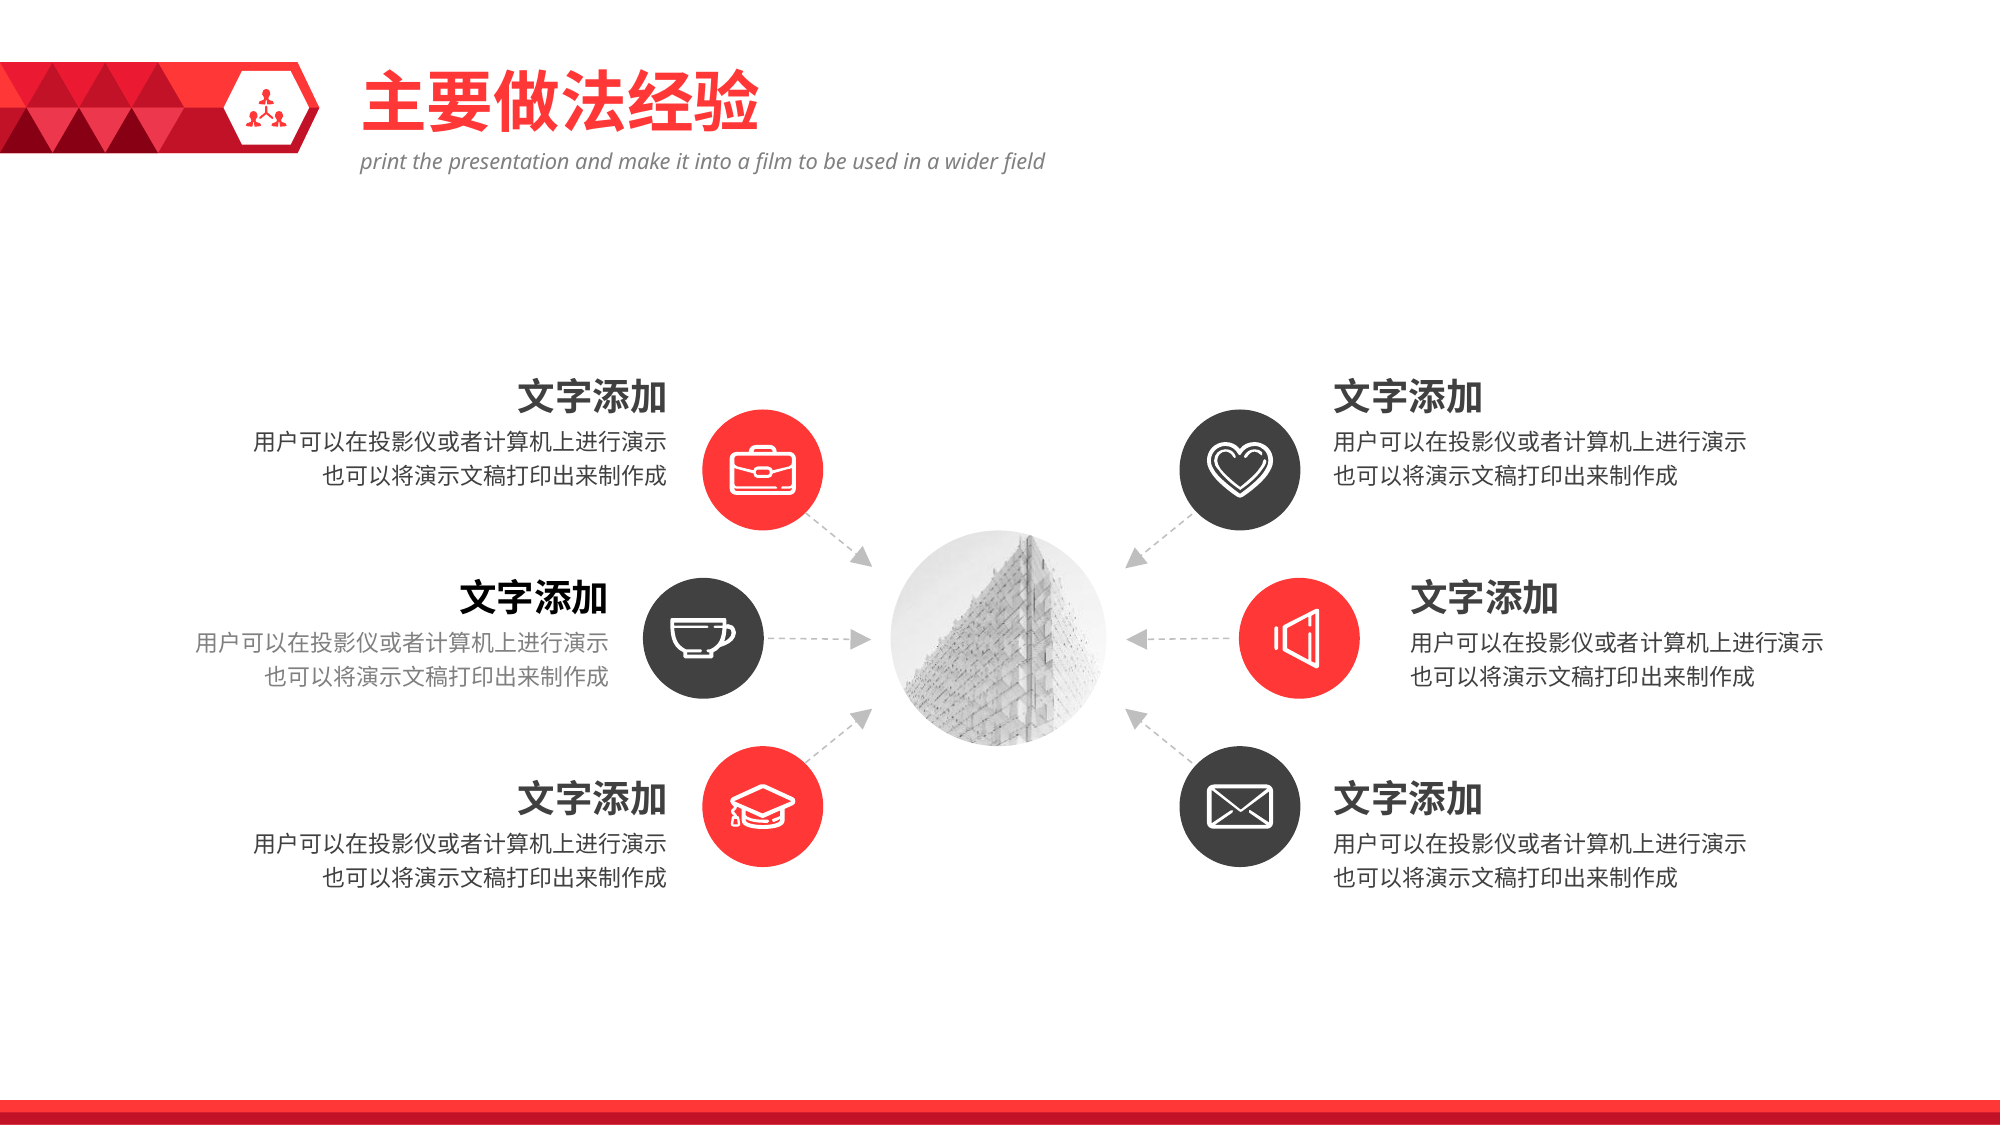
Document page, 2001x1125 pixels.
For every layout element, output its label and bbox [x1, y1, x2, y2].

picture [890, 530, 1107, 747]
text_box [226, 356, 683, 498]
text_box [168, 557, 625, 699]
text_box [226, 758, 683, 901]
text_box [1319, 758, 1775, 901]
text_box [1395, 557, 1851, 699]
text_box [1319, 356, 1775, 498]
text_box [642, 409, 1360, 868]
text_box [345, 52, 1148, 180]
